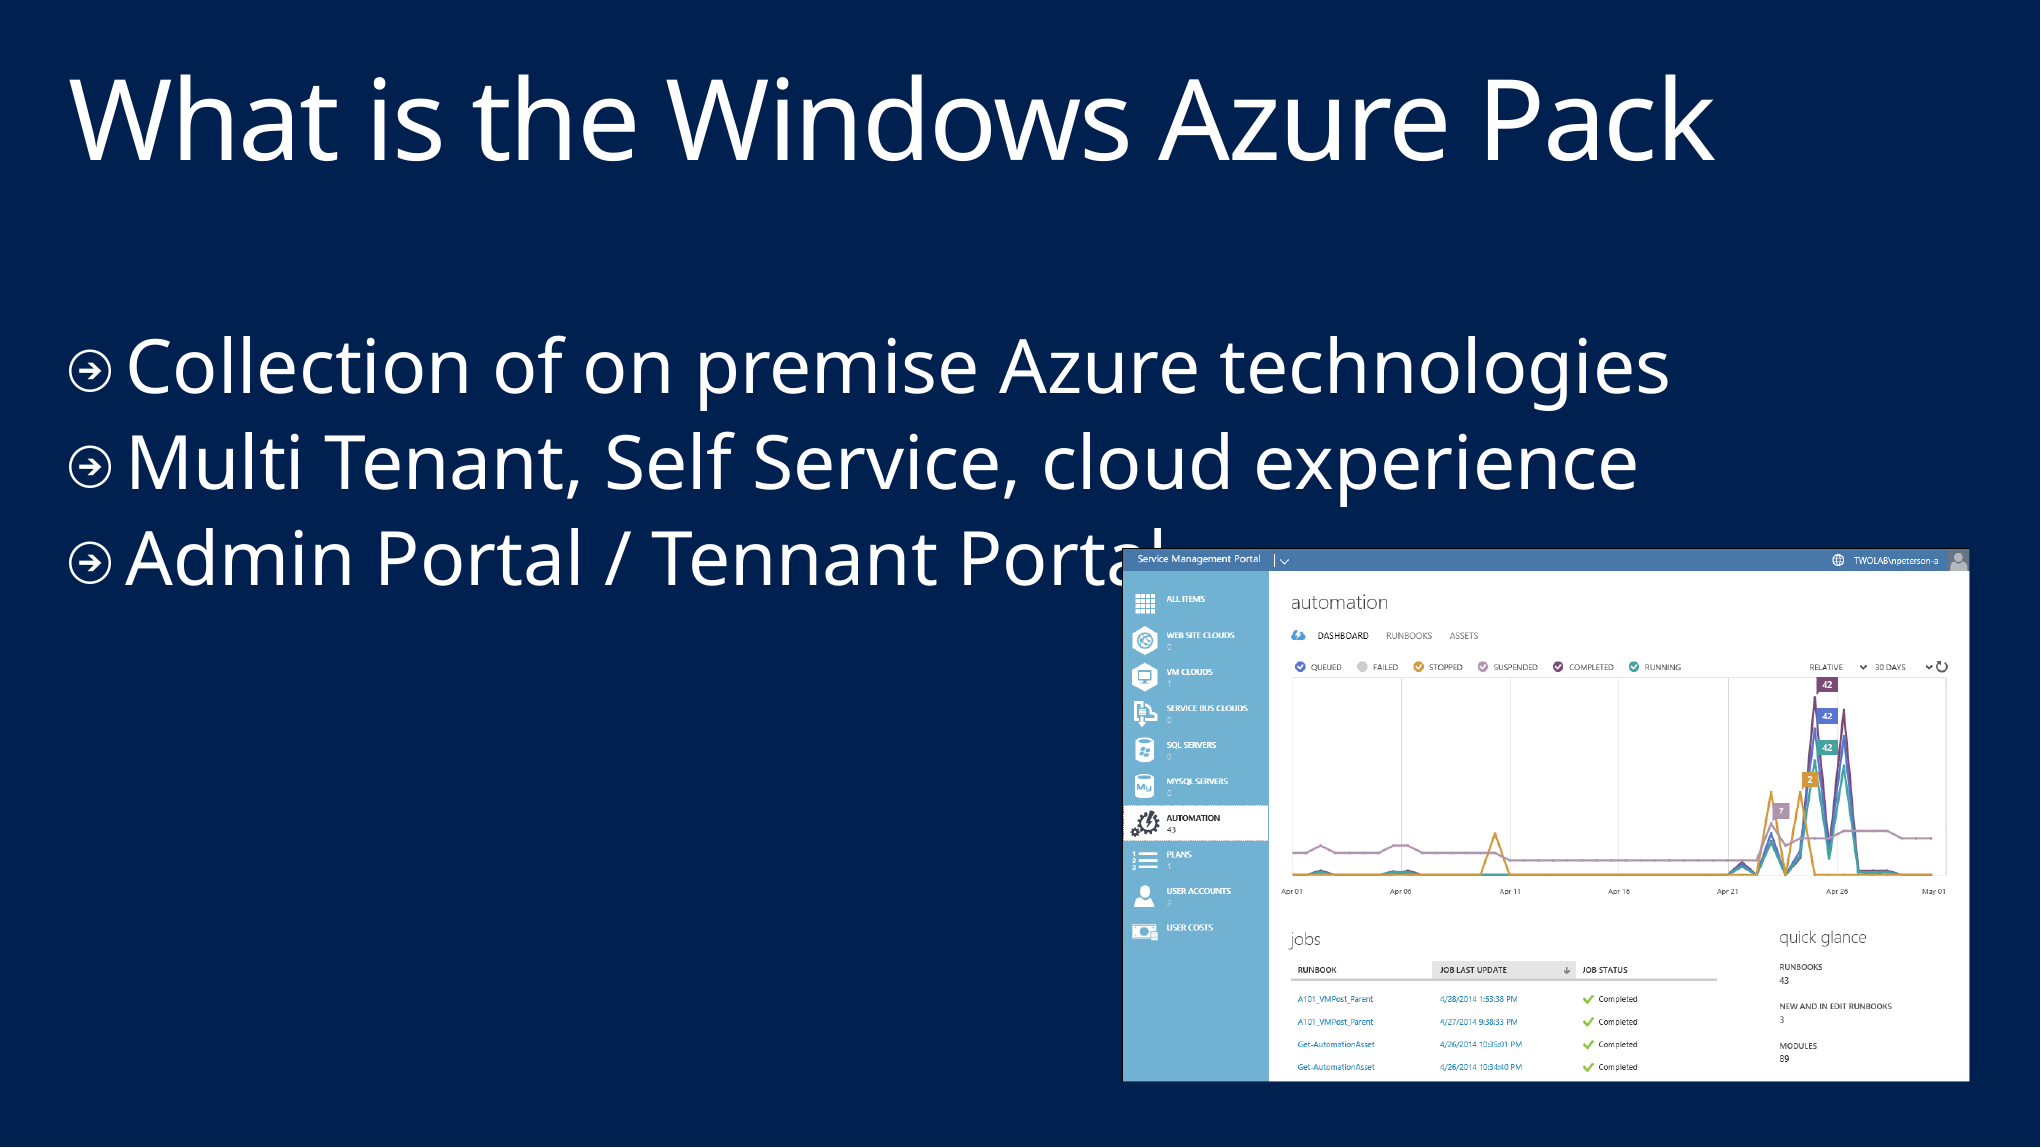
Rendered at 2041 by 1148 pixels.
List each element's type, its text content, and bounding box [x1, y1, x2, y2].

list Collection of on premise Azure technologies Multi Tenant, Self Service, cloud experience Admin Portal / Tennant Portal [45, 199, 1996, 620]
title What is the Windows Azure Pack [45, 48, 1996, 199]
picture [69, 530, 122, 584]
picture [69, 434, 122, 488]
picture [1122, 548, 1971, 1082]
picture [69, 338, 122, 392]
